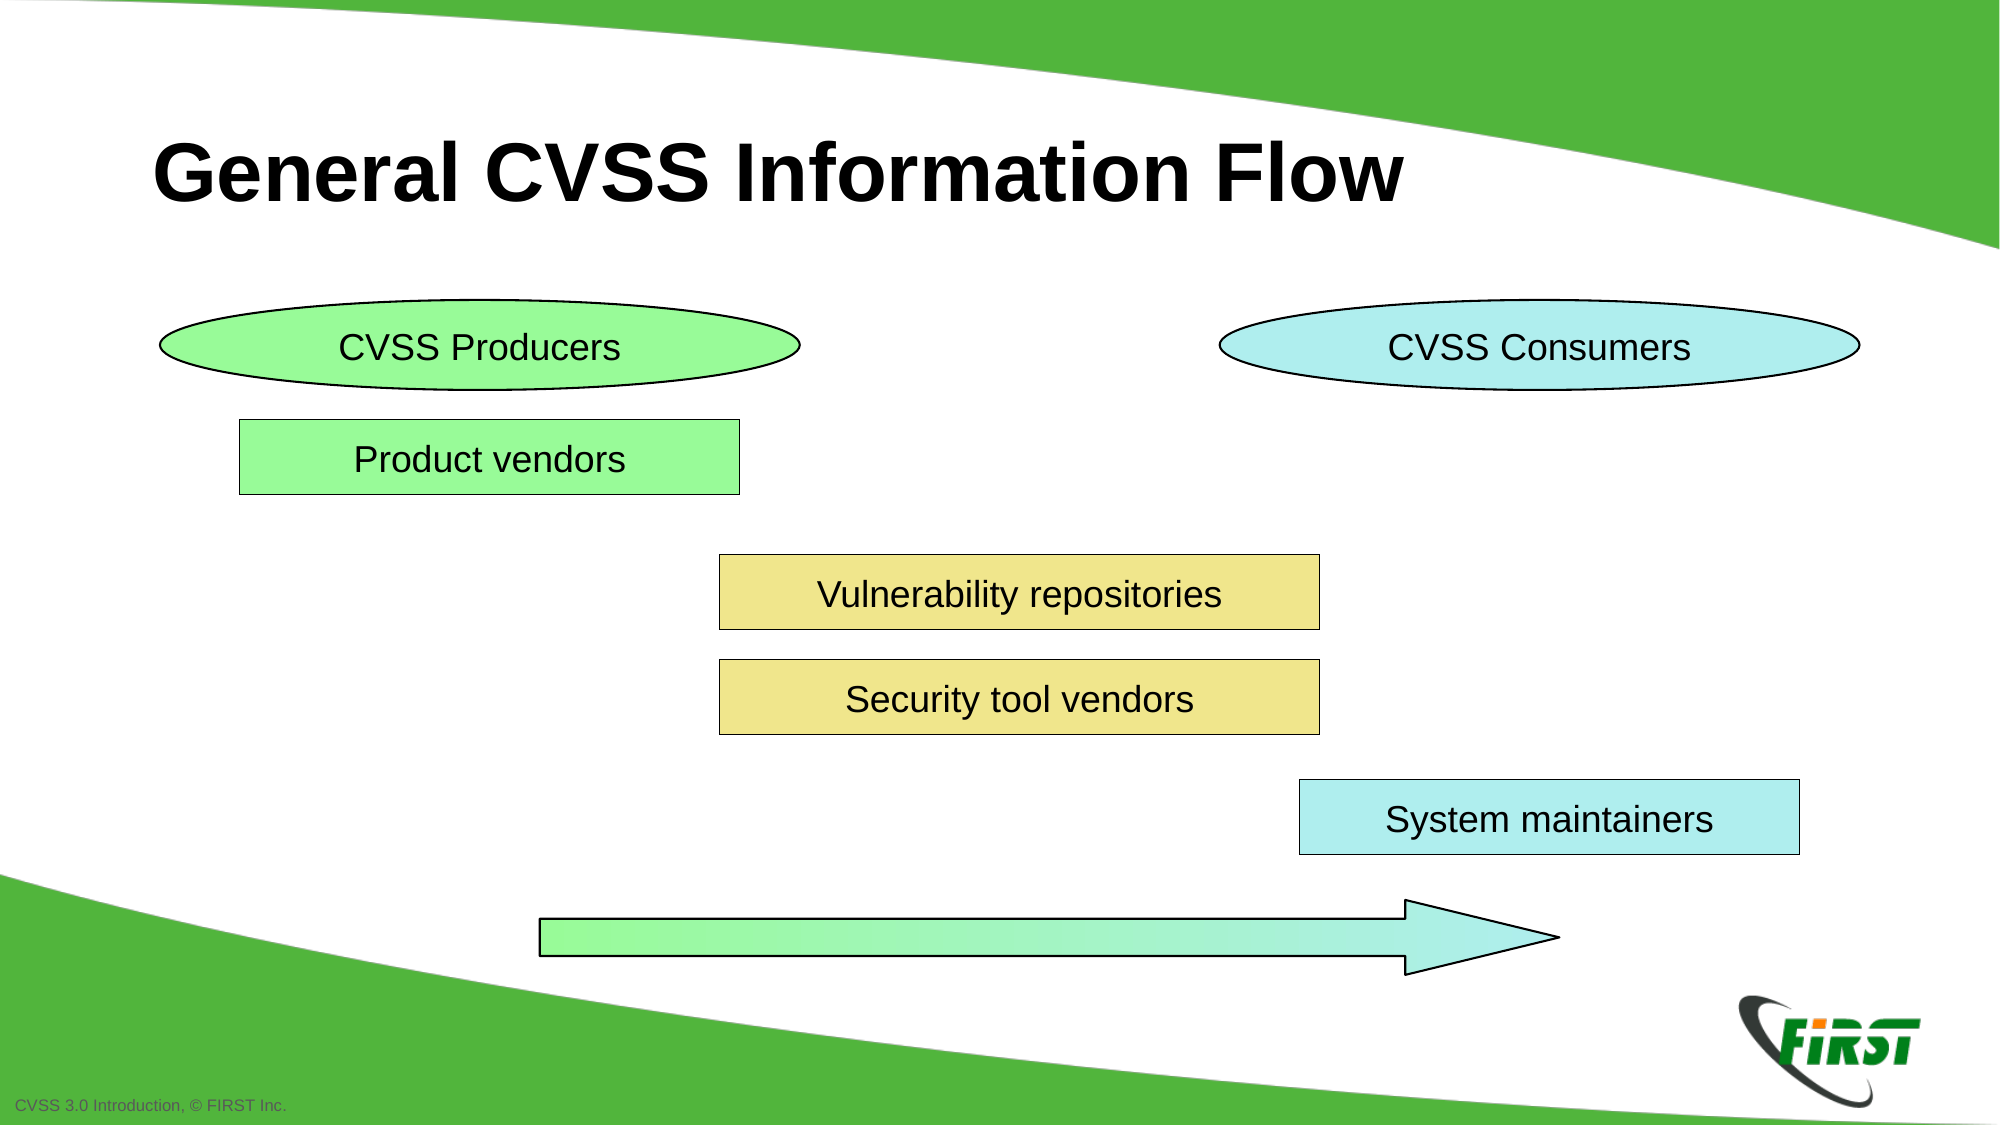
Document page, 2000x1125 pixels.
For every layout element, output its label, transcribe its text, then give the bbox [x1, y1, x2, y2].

picture [0, 0, 2000, 1125]
text_box Vulnerability repositories [719, 554, 1320, 630]
text_box CVSS Consumers [1219, 299, 1860, 390]
text_box System maintainers [1299, 779, 1800, 855]
text_box CVSS Producers [159, 299, 800, 390]
text_box [137, 299, 1862, 1014]
text_box General CVSS Information Flow [137, 59, 1862, 278]
text_box Security tool vendors [719, 659, 1320, 735]
text_box [539, 899, 1560, 975]
text_box Product vendors [239, 419, 740, 495]
